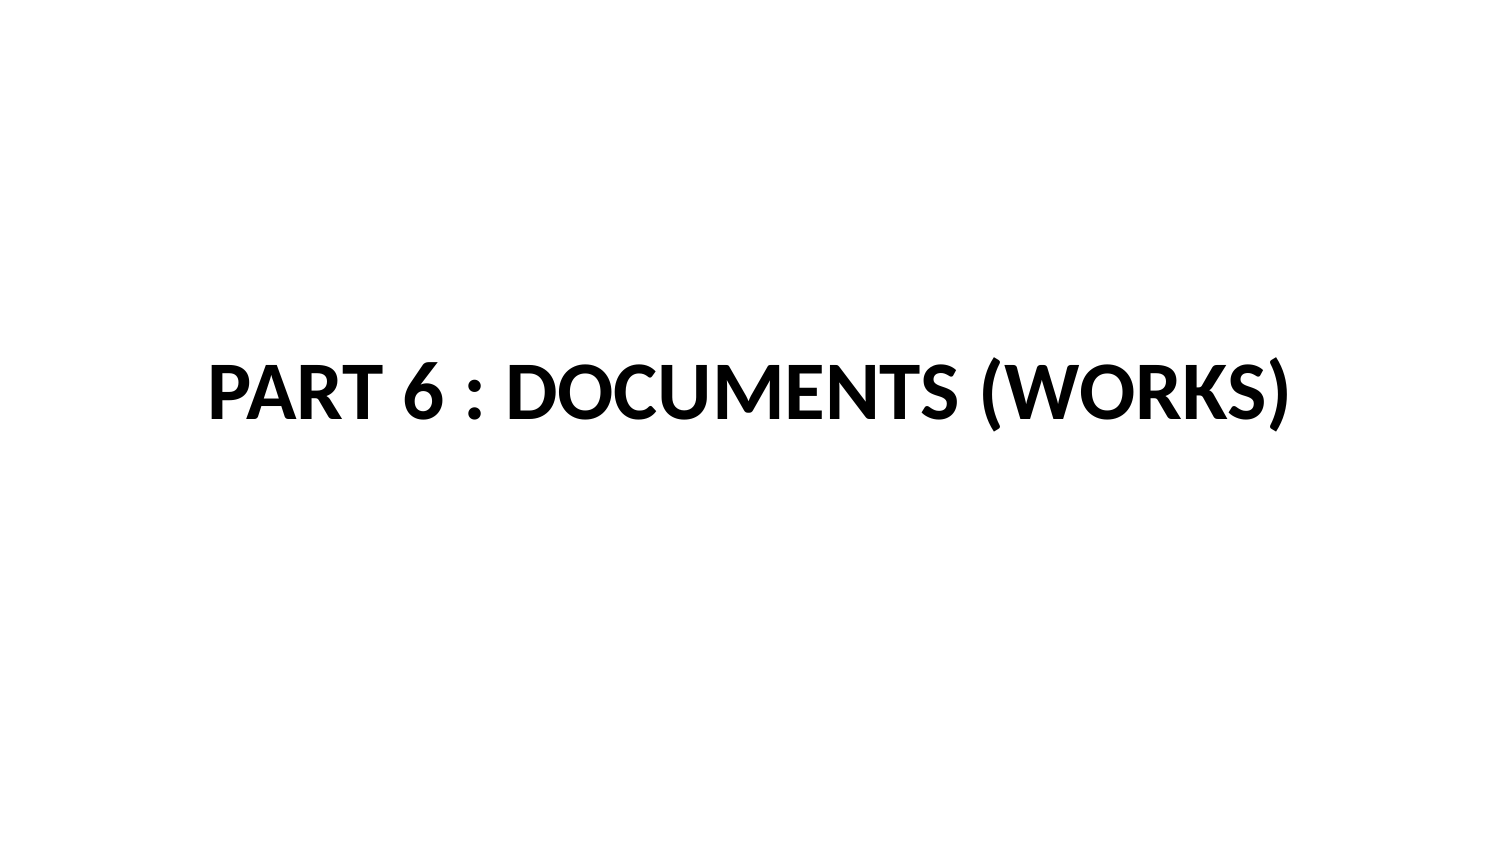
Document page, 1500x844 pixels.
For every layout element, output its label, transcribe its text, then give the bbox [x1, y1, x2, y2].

text_box Part 6 : Documents (works) [112, 328, 1388, 553]
